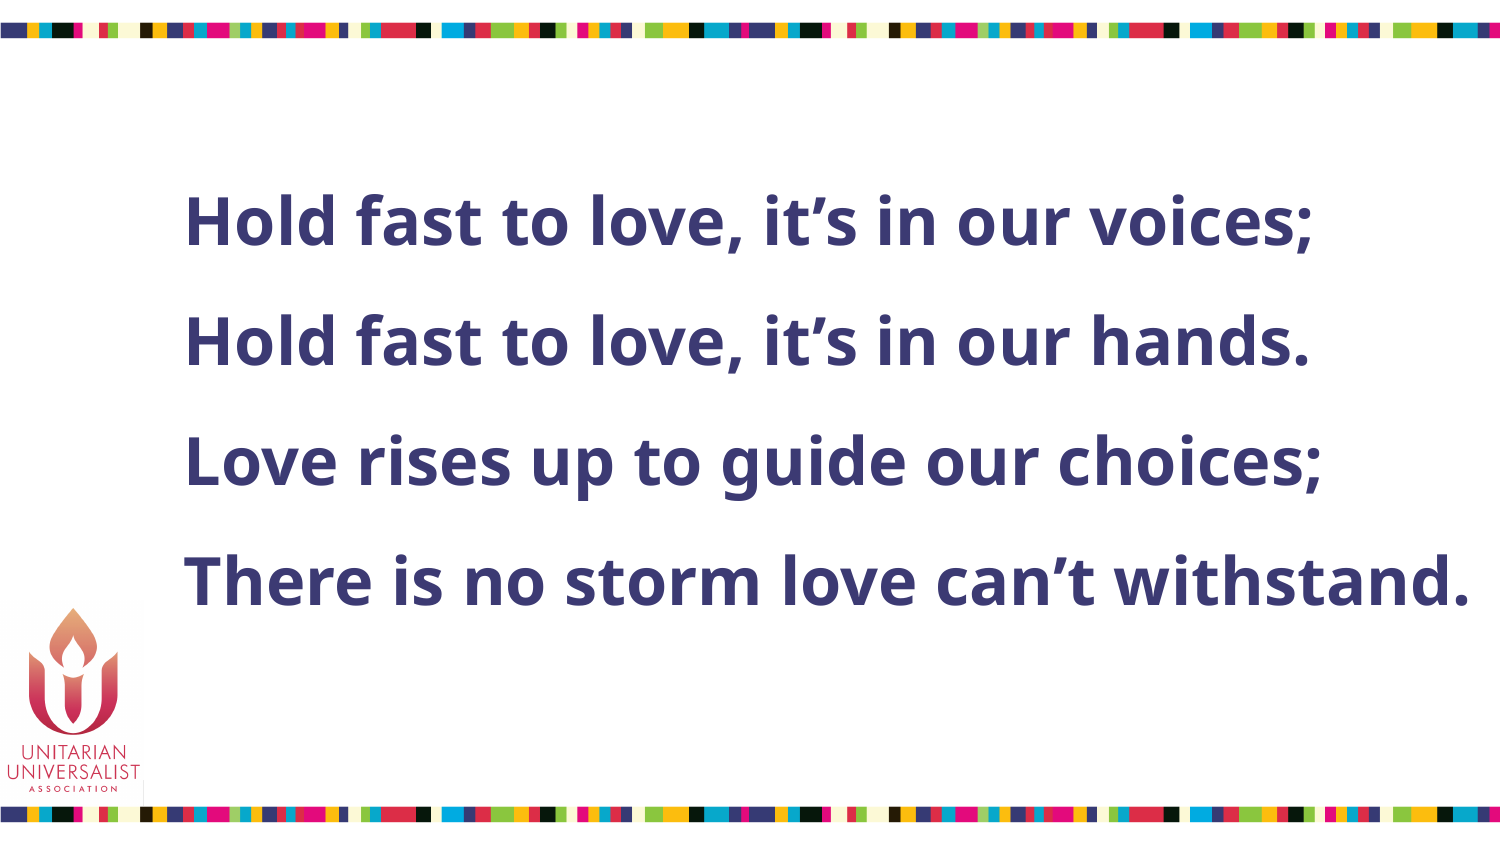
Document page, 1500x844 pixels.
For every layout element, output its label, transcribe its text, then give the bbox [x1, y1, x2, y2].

picture [0, 22, 1500, 40]
text_box Hold fast to love, it’s in our voices; Hold fast to love, it’s in our hands. Love rises up to guide our choices; There is no storm love can’t withstand. [168, 123, 1492, 714]
picture [0, 600, 1500, 824]
